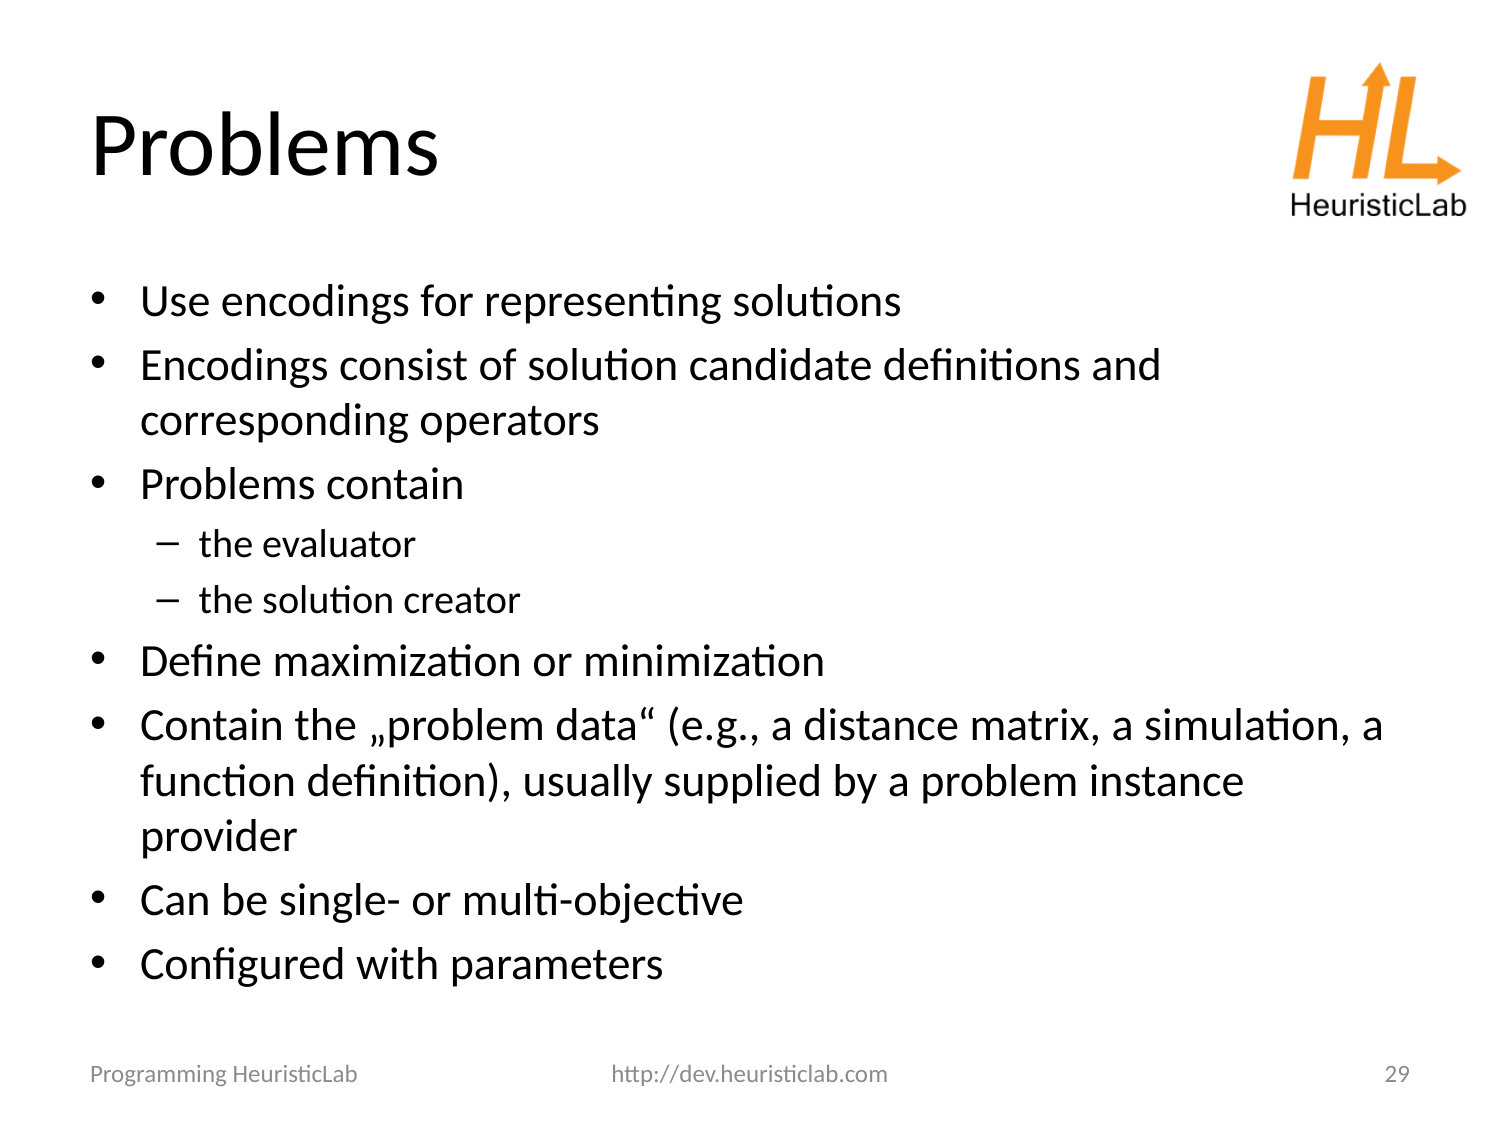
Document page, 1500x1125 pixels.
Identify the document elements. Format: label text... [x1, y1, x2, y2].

footer http://dev.heuristiclab.com [512, 1042, 988, 1103]
slide_number 29 [1074, 1042, 1425, 1103]
picture [1281, 27, 1474, 244]
title Problems [75, 45, 1282, 233]
list Use encodings for representing solutions Encodings consist of solution candidate definitions and corresponding operators Problems contain the evaluator the solution creator Define maximization or minimization Contain the „problem data“ (e.g., a distance matrix, a simulation, a function definition), usually supplied by a problem instance provider Can be single- or multi-objective Configured with parameters [75, 262, 1425, 1005]
slide_number Programming HeuristicLab [75, 1042, 425, 1103]
